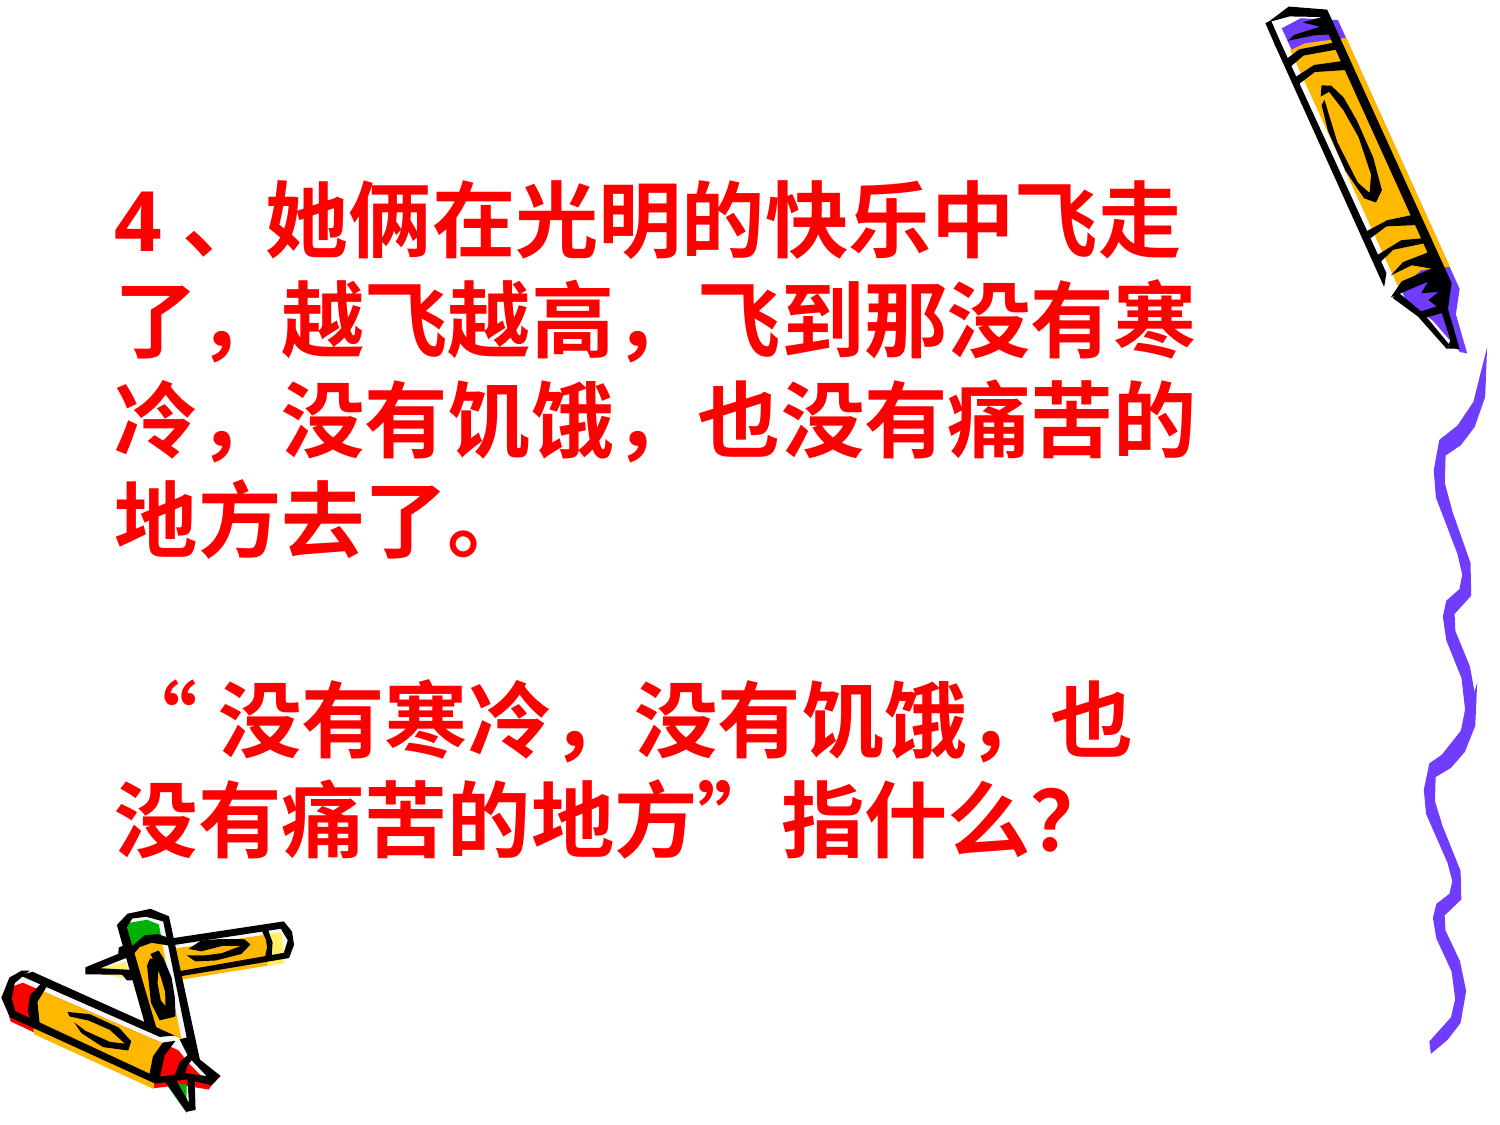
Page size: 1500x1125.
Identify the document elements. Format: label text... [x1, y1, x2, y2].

text_box 4、她俩在光明的快乐中飞走了，越飞越高，飞到那没有寒冷，没有饥饿，也没有痛苦的地方去了。 “没有寒冷，没有饥饿，也没有痛苦的地方”指什么？ [100, 160, 1214, 876]
